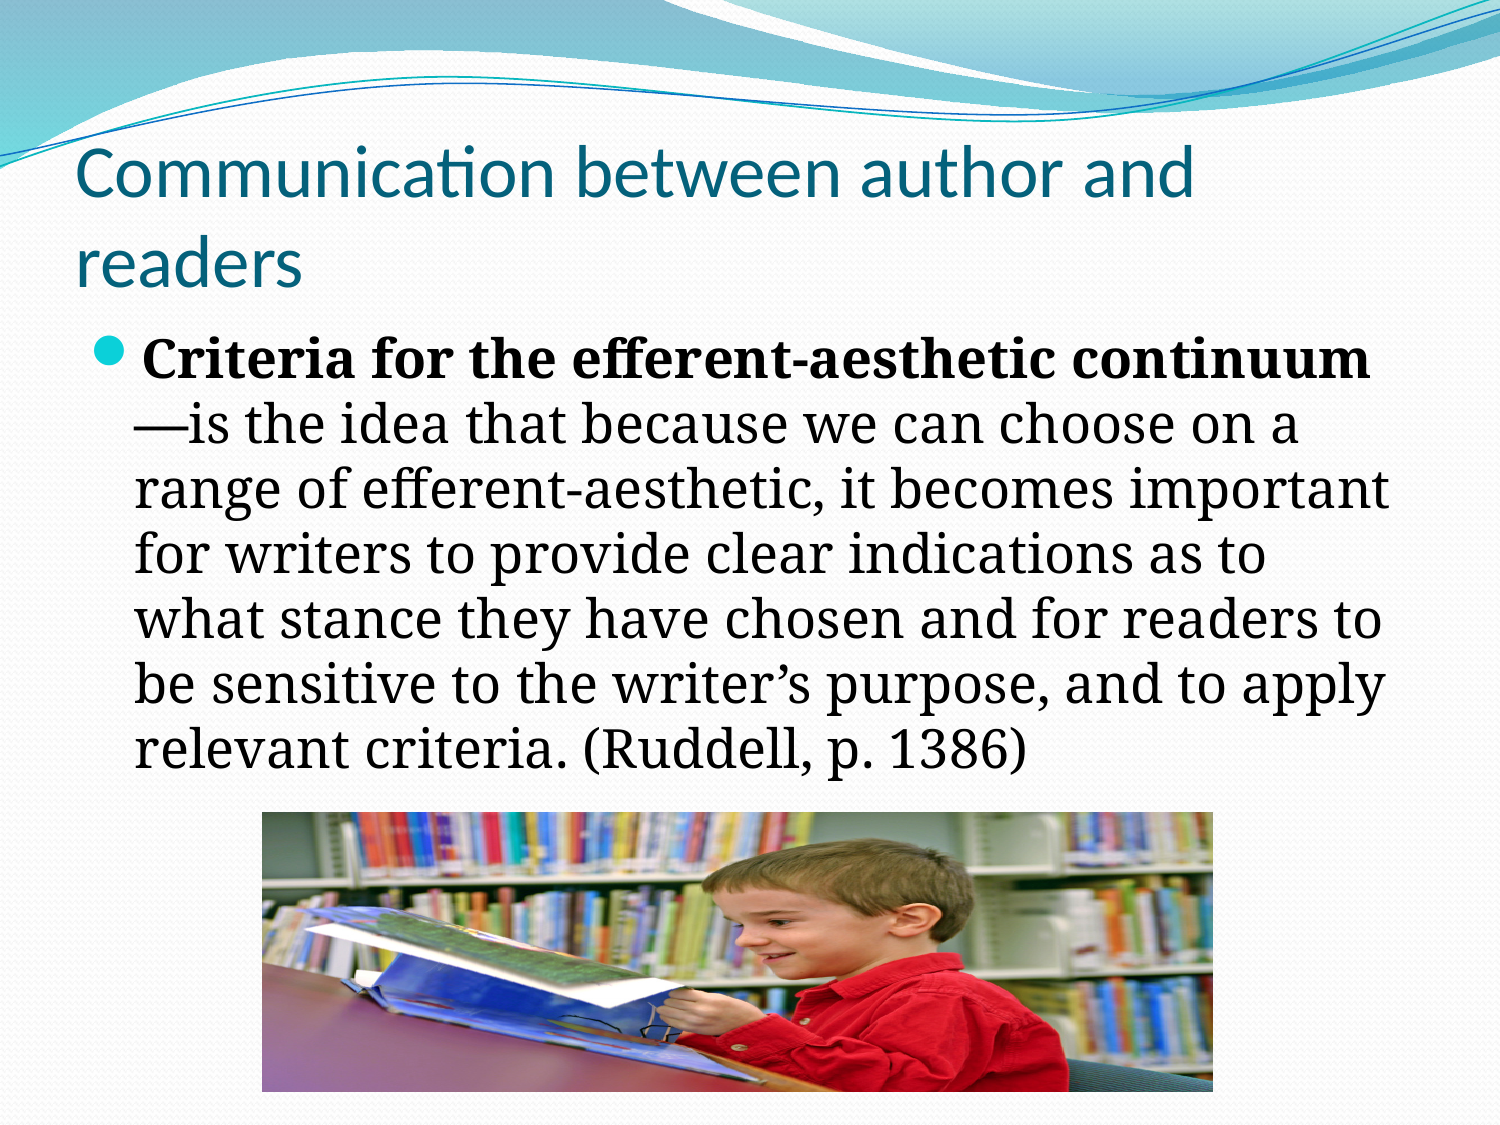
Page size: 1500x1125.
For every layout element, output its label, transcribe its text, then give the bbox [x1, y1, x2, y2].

list Criteria for the efferent-aesthetic continuum—is the idea that because we can choose on a range of efferent-aesthetic, it becomes important for writers to provide clear indications as to what stance they have chosen and for readers to be sensitive to the writer’s purpose, and to apply relevant criteria. (Ruddell, p. 1386) [75, 317, 1425, 1038]
picture [262, 812, 1213, 1092]
title Communication between author and readers [75, 115, 1425, 303]
